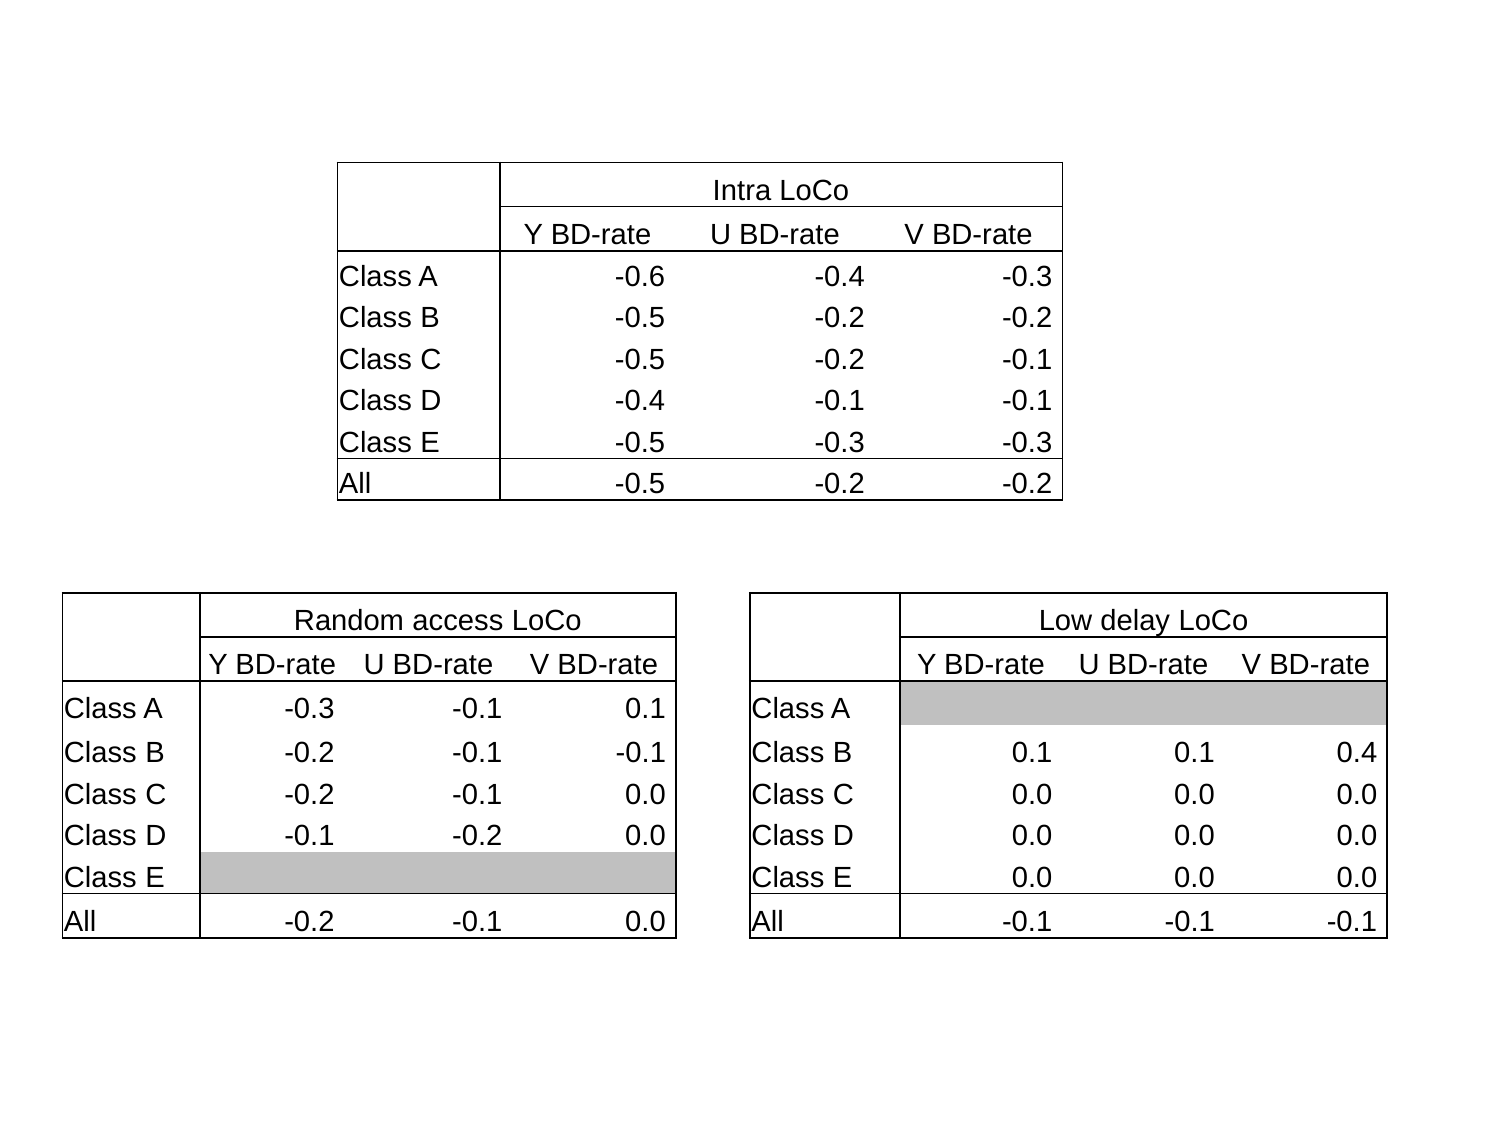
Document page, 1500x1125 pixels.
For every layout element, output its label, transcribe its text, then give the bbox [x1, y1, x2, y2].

table_cell 0.0 [512, 810, 675, 852]
table_cell Class D [63, 810, 199, 852]
table_cell -0.4 [675, 252, 875, 292]
table_cell Class C [63, 769, 199, 810]
table_cell All [751, 894, 899, 937]
table_cell Class C [338, 334, 499, 375]
table_cell [677, 681, 749, 725]
table_cell -0.2 [345, 810, 512, 852]
table_header [677, 593, 749, 637]
table_cell -0.1 [345, 894, 512, 937]
table_cell Y BD-rate [901, 638, 1062, 680]
table_cell 0.4 [1225, 725, 1386, 769]
table_cell Class B [338, 292, 499, 334]
table_cell [512, 852, 675, 893]
table_cell -0.3 [875, 417, 1062, 458]
table_cell Class E [338, 417, 499, 458]
table_cell 0.1 [512, 682, 675, 725]
table_cell V BD-rate [875, 207, 1062, 250]
table_cell 0.0 [1225, 810, 1386, 852]
table_cell 0.0 [1225, 769, 1386, 810]
table_cell [677, 810, 749, 852]
table_cell 0.0 [512, 894, 675, 937]
table_cell -0.2 [201, 725, 345, 769]
table_cell -0.1 [345, 725, 512, 769]
table_cell Class D [751, 810, 899, 852]
table_cell 0.0 [1062, 852, 1225, 893]
table_cell -0.2 [675, 334, 875, 375]
table_cell 0.0 [512, 769, 675, 810]
table_cell -0.1 [875, 375, 1062, 417]
table_cell -0.1 [345, 769, 512, 810]
table_cell 0.1 [1062, 725, 1225, 769]
table_cell V BD-rate [512, 638, 675, 680]
table_cell -0.2 [675, 292, 875, 334]
table_cell -0.2 [875, 459, 1062, 499]
table_cell Class A [338, 252, 499, 292]
table_header [751, 594, 899, 637]
table_cell -0.5 [501, 292, 675, 334]
table_cell [677, 894, 749, 938]
table_cell 0.0 [901, 769, 1062, 810]
table_cell -0.4 [501, 375, 675, 417]
table_cell -0.2 [201, 894, 345, 937]
table_cell 0.0 [1062, 810, 1225, 852]
table_cell Y BD-rate [201, 638, 345, 680]
table_cell -0.2 [675, 459, 875, 499]
table_cell -0.3 [875, 252, 1062, 292]
table_cell [201, 852, 345, 893]
table_cell Class E [751, 852, 899, 893]
table_cell -0.1 [345, 682, 512, 725]
table_cell -0.1 [675, 375, 875, 417]
table_cell -0.1 [901, 894, 1062, 937]
table_cell 0.0 [1225, 852, 1386, 893]
table_cell -0.2 [875, 292, 1062, 334]
table_cell -0.1 [1062, 894, 1225, 937]
table_cell 0.0 [1062, 769, 1225, 810]
table_cell [751, 637, 899, 680]
table_cell 0.1 [901, 725, 1062, 769]
table_cell [901, 682, 1062, 725]
table_header Random access LoCo [201, 594, 675, 636]
table_cell U BD-rate [1062, 638, 1225, 680]
table_cell -0.1 [201, 810, 345, 852]
table_cell Class A [63, 682, 199, 725]
table_cell Class C [751, 769, 899, 810]
table_cell Class B [63, 725, 199, 769]
table_cell Class E [63, 852, 199, 893]
table_cell 0.0 [901, 852, 1062, 893]
table_cell Class B [751, 725, 899, 769]
table_cell 0.0 [901, 810, 1062, 852]
table_cell -0.3 [675, 417, 875, 458]
table_header [63, 594, 199, 680]
table_cell U BD-rate [345, 638, 512, 680]
table_cell -0.1 [875, 334, 1062, 375]
table_cell [1225, 682, 1386, 725]
table_cell Y BD-rate [501, 207, 675, 250]
table_cell U BD-rate [675, 207, 875, 250]
table_cell V BD-rate [1225, 638, 1386, 680]
table_cell -0.3 [201, 682, 345, 725]
table_cell [677, 637, 749, 681]
table_cell [345, 852, 512, 893]
table_cell -0.5 [501, 417, 675, 458]
table_cell [677, 725, 749, 769]
table_cell [1062, 682, 1225, 725]
table_header Intra LoCo [501, 163, 1062, 206]
table_cell [677, 769, 749, 810]
table_cell [677, 852, 749, 894]
table_cell -0.2 [201, 769, 345, 810]
table_cell -0.5 [501, 459, 675, 499]
table_header Low delay LoCo [901, 594, 1386, 636]
table_cell -0.5 [501, 334, 675, 375]
table_cell -0.1 [1225, 894, 1386, 937]
table_cell -0.1 [512, 725, 675, 769]
table_cell Class D [338, 375, 499, 417]
table_cell -0.6 [501, 252, 675, 292]
table_header [338, 163, 499, 250]
table_cell All [63, 894, 199, 937]
table_cell Class A [751, 682, 899, 725]
table_cell All [338, 459, 499, 499]
